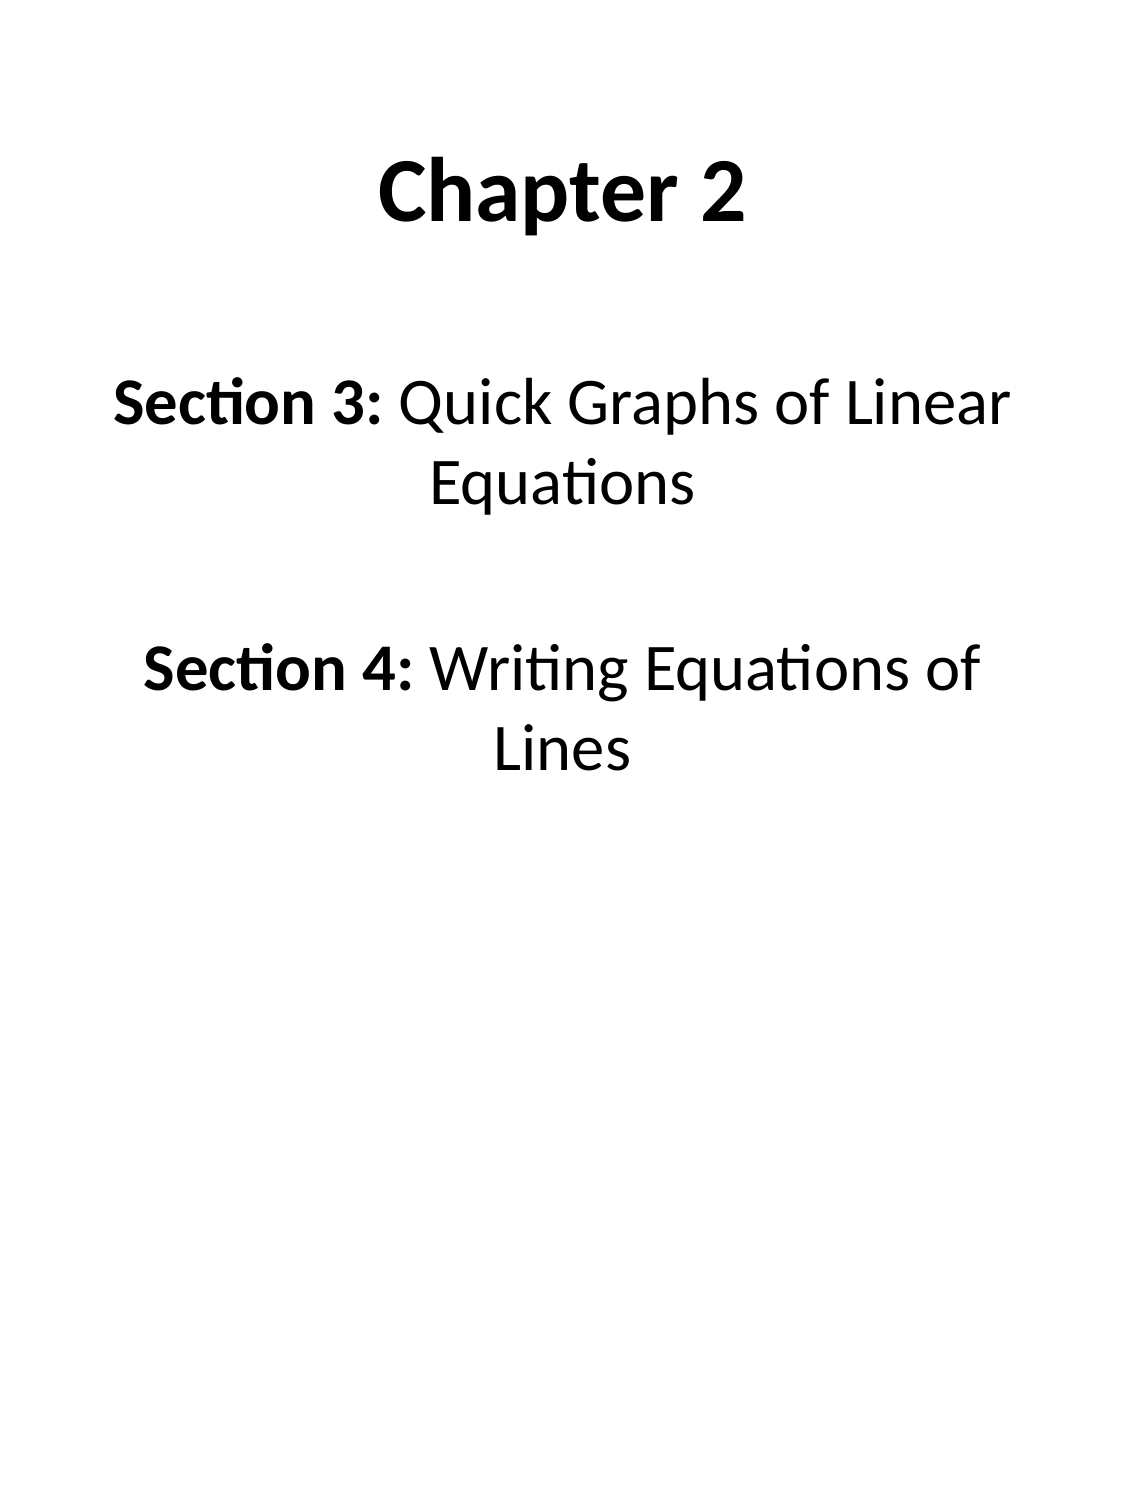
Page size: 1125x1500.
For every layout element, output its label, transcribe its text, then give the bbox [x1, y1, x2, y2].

list Section 3: Quick Graphs of Linear Equations Section 4: Writing Equations of Lines [56, 350, 1069, 875]
title Chapter 2 [56, 60, 1069, 310]
